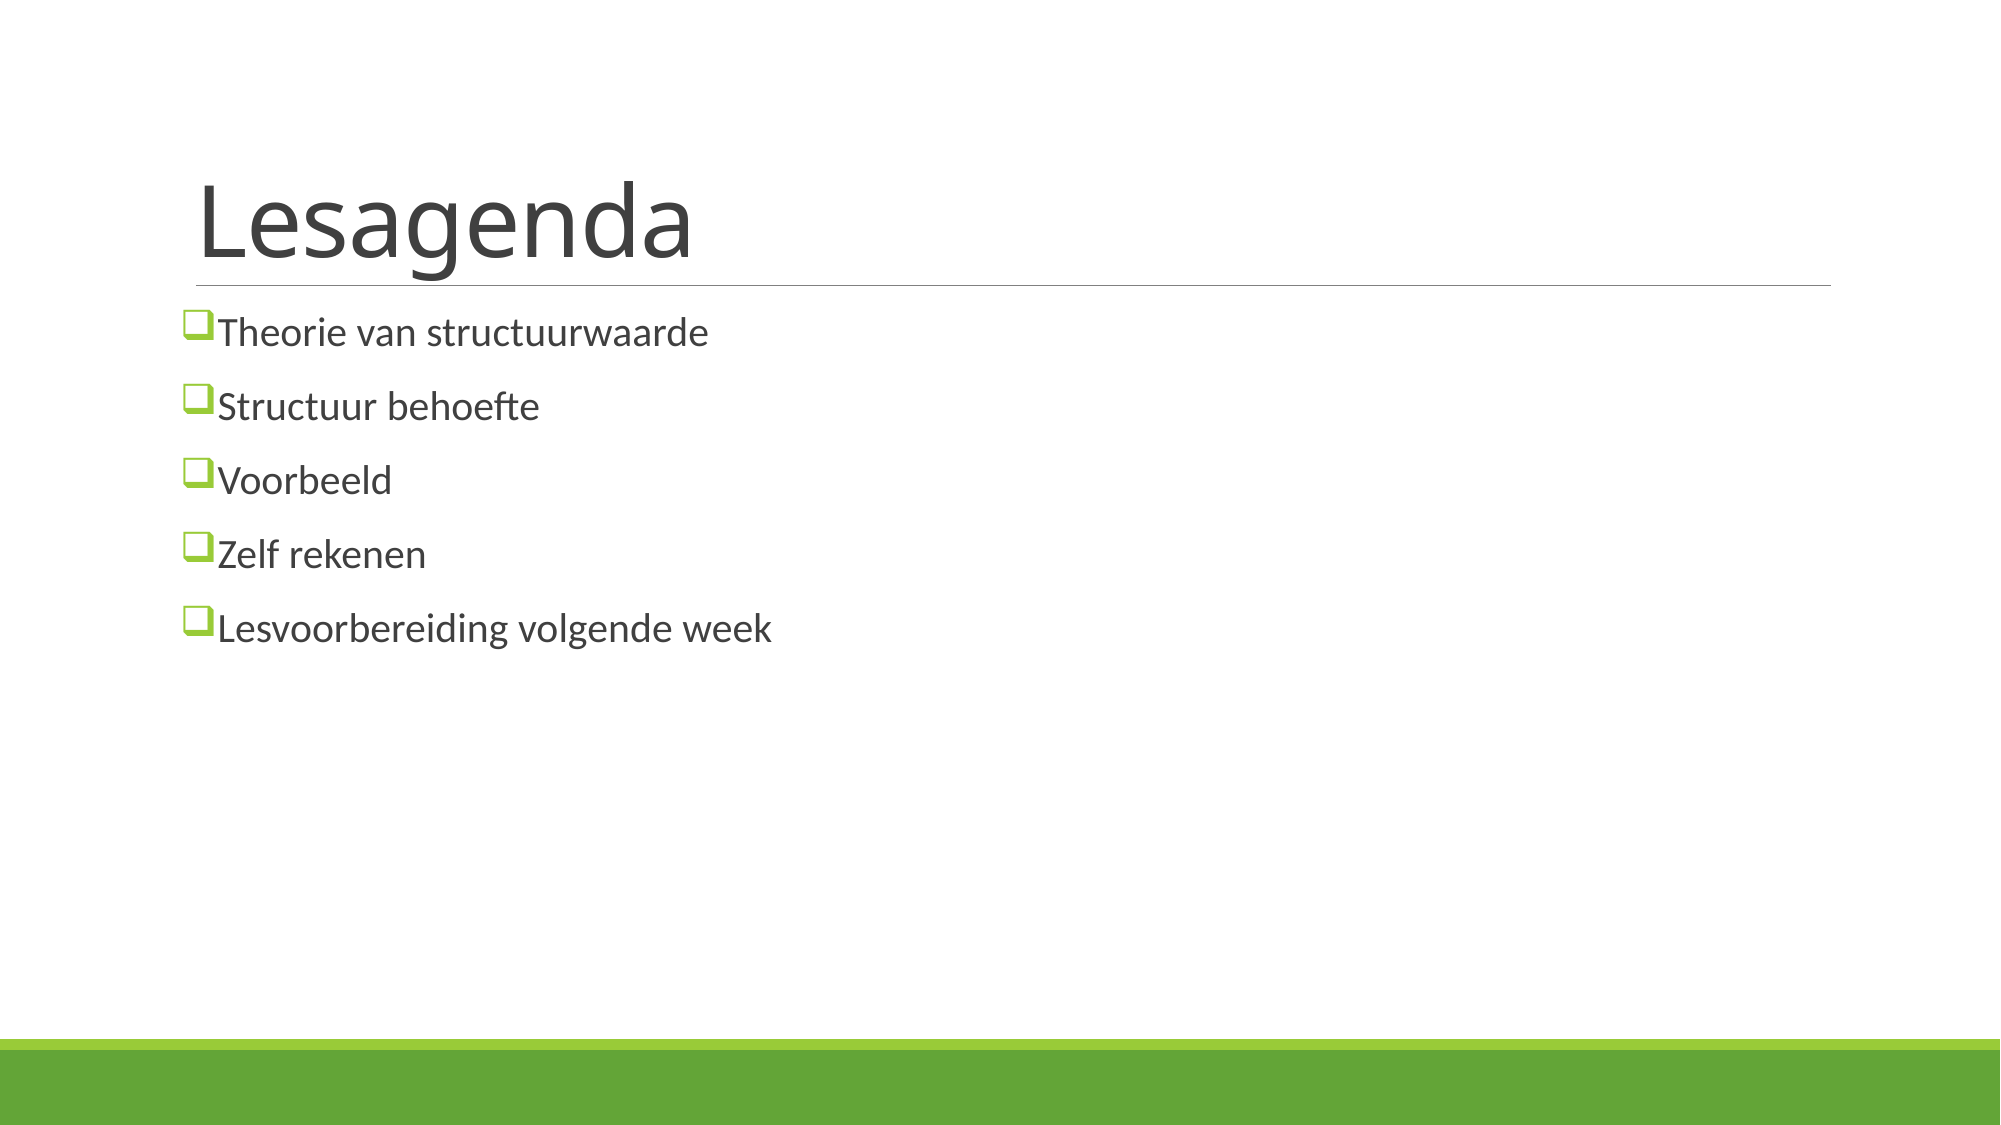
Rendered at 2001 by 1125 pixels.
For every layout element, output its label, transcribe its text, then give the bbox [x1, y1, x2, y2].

list Theorie van structuurwaarde Structuur behoefte Voorbeeld Zelf rekenen Lesvoorbereiding volgende week [180, 302, 1830, 963]
title Lesagenda [180, 47, 1830, 285]
